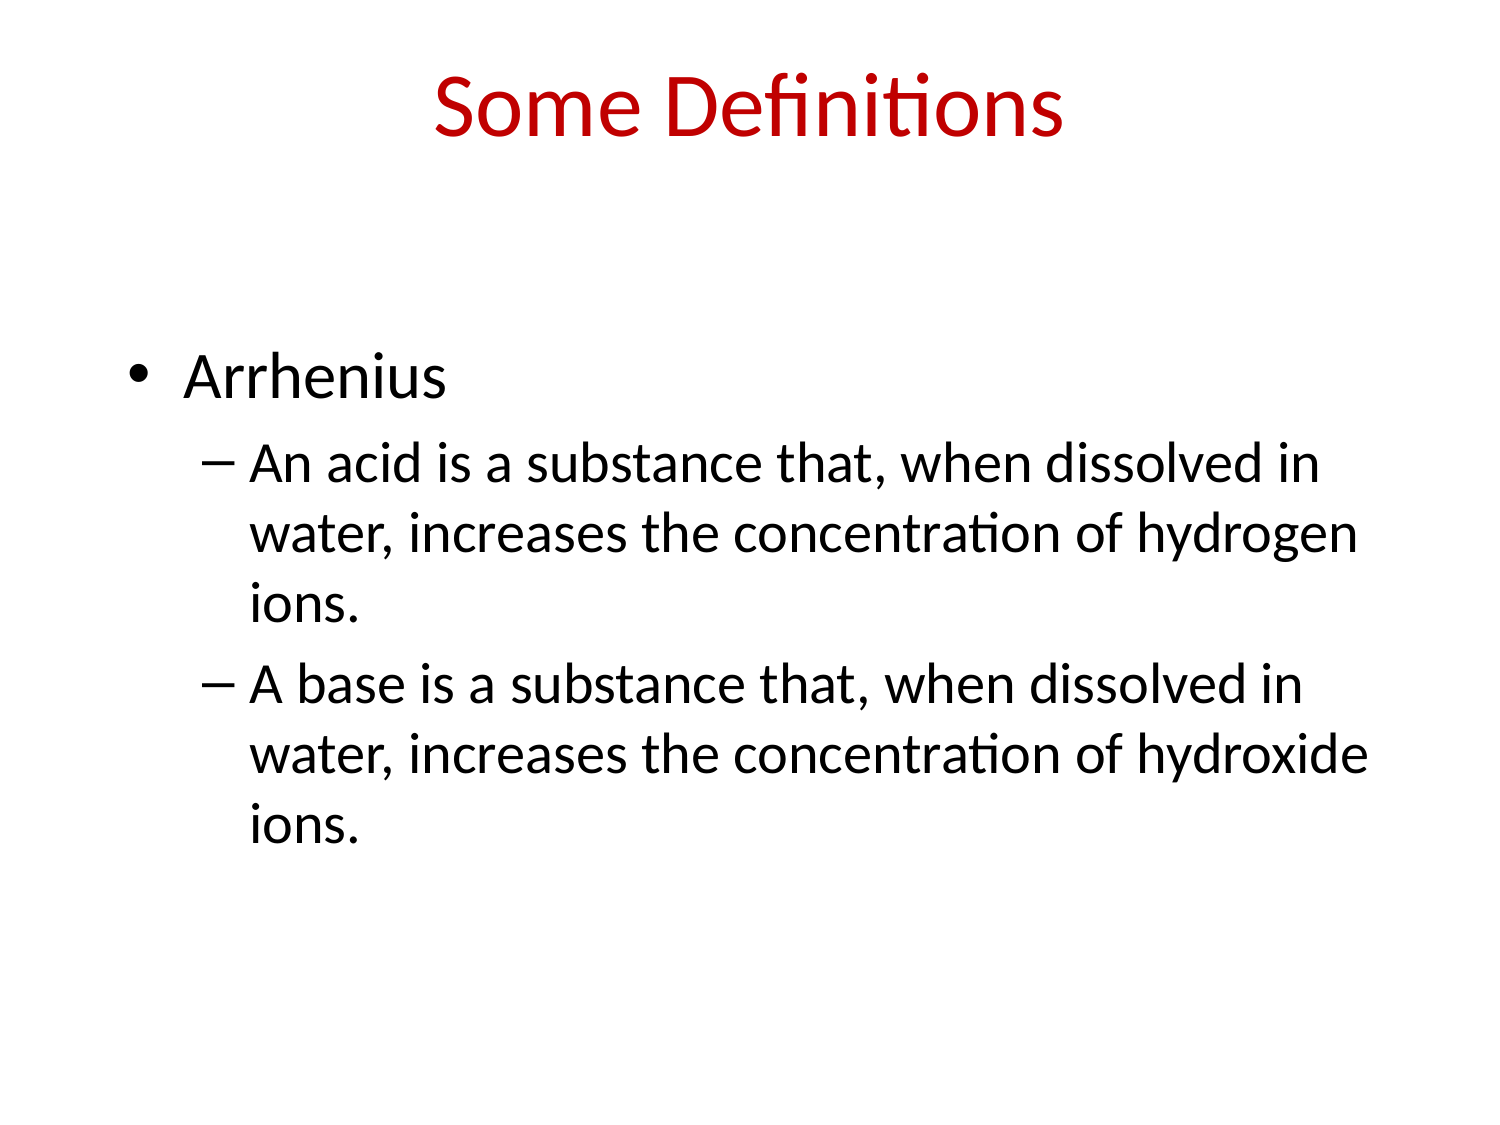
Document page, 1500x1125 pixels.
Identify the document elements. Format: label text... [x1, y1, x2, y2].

text_box Some Definitions [0, 37, 1500, 225]
text_box Arrhenius An acid is a substance that, when dissolved in water, increases the concentration of hydrogen ions. A base is a substance that, when dissolved in water, increases the concentration of hydroxide ions. [112, 324, 1388, 1000]
